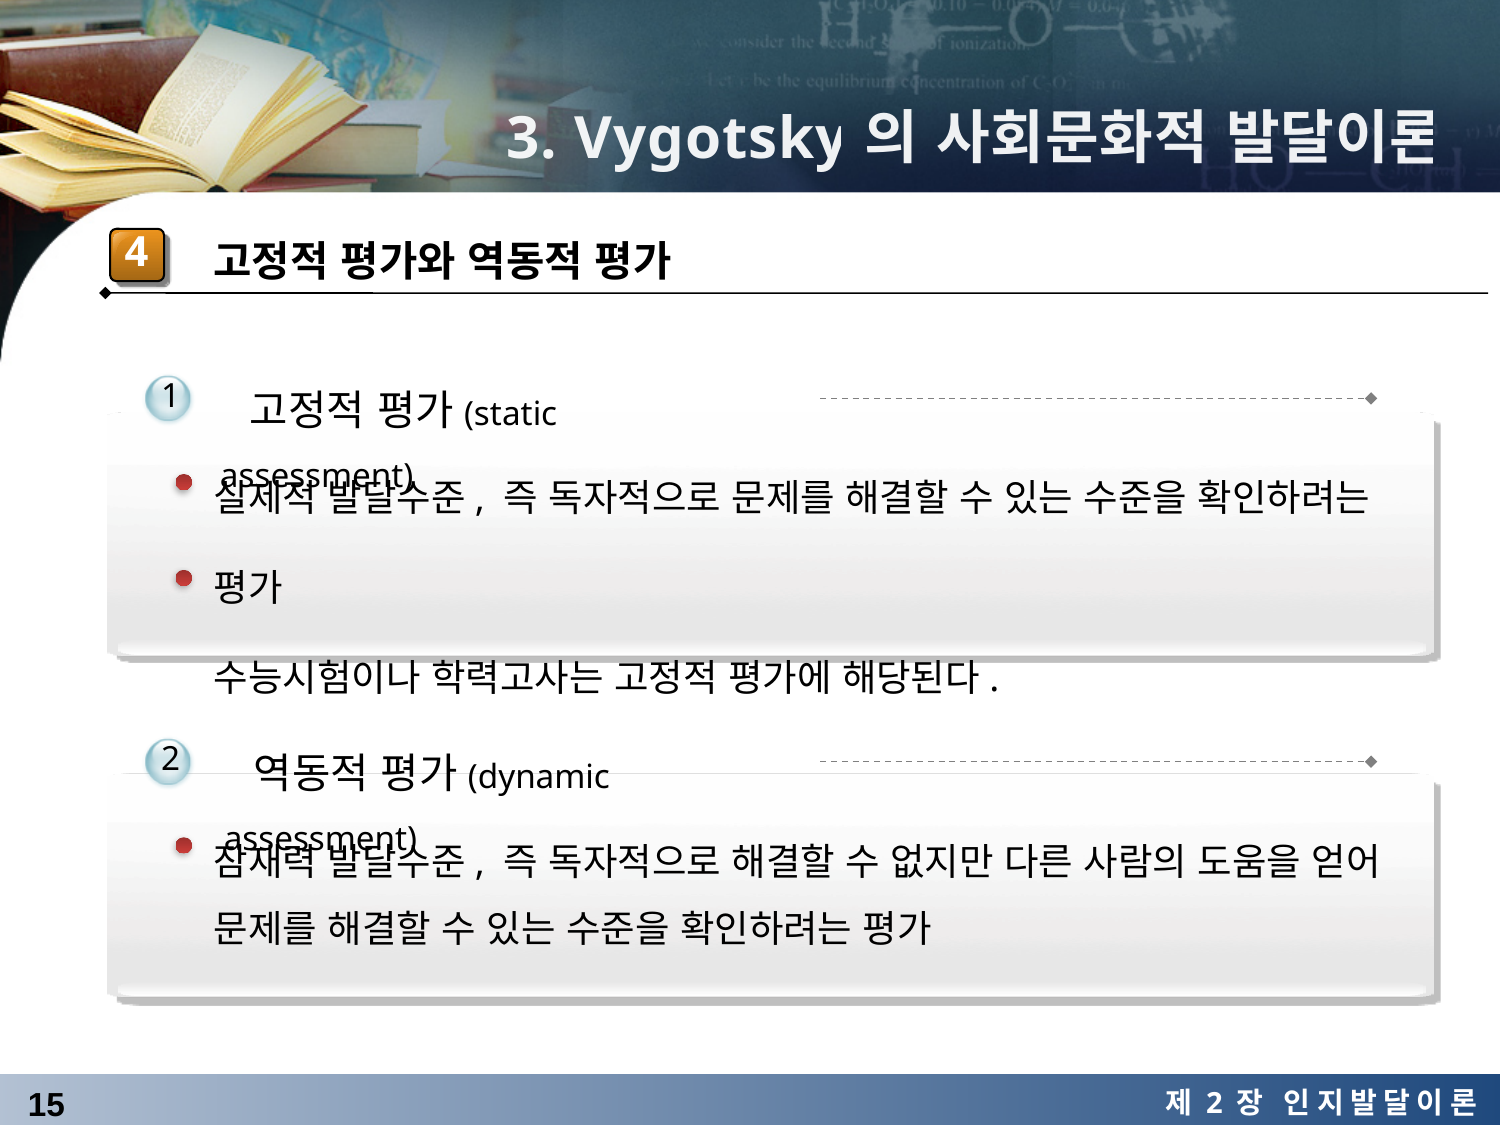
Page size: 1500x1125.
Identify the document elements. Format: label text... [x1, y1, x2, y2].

picture [0, 0, 1500, 383]
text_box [46, 714, 1466, 1009]
slide_number 15 [0, 1075, 116, 1120]
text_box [46, 351, 1466, 669]
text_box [105, 216, 1489, 294]
text_box 3. Vygotsky의 사회문화적 발달이론 [491, 93, 1459, 178]
